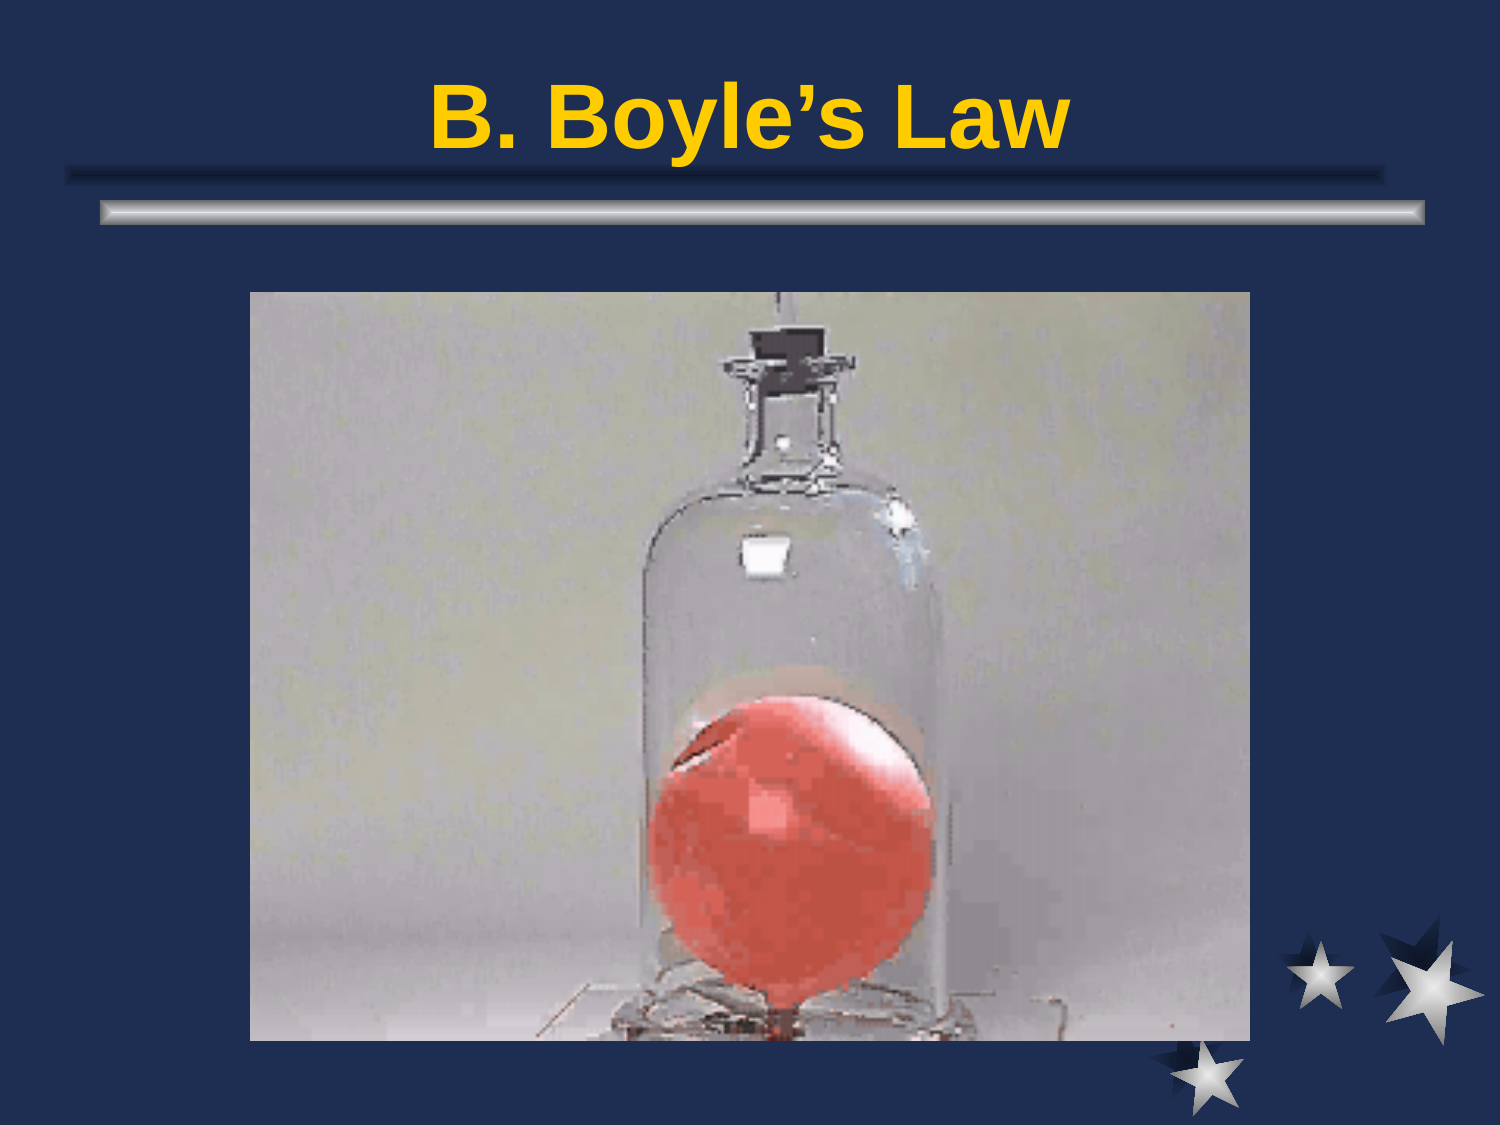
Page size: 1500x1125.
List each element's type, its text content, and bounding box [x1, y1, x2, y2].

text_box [249, 291, 1251, 1043]
title B. Boyle’s Law [112, 37, 1388, 176]
